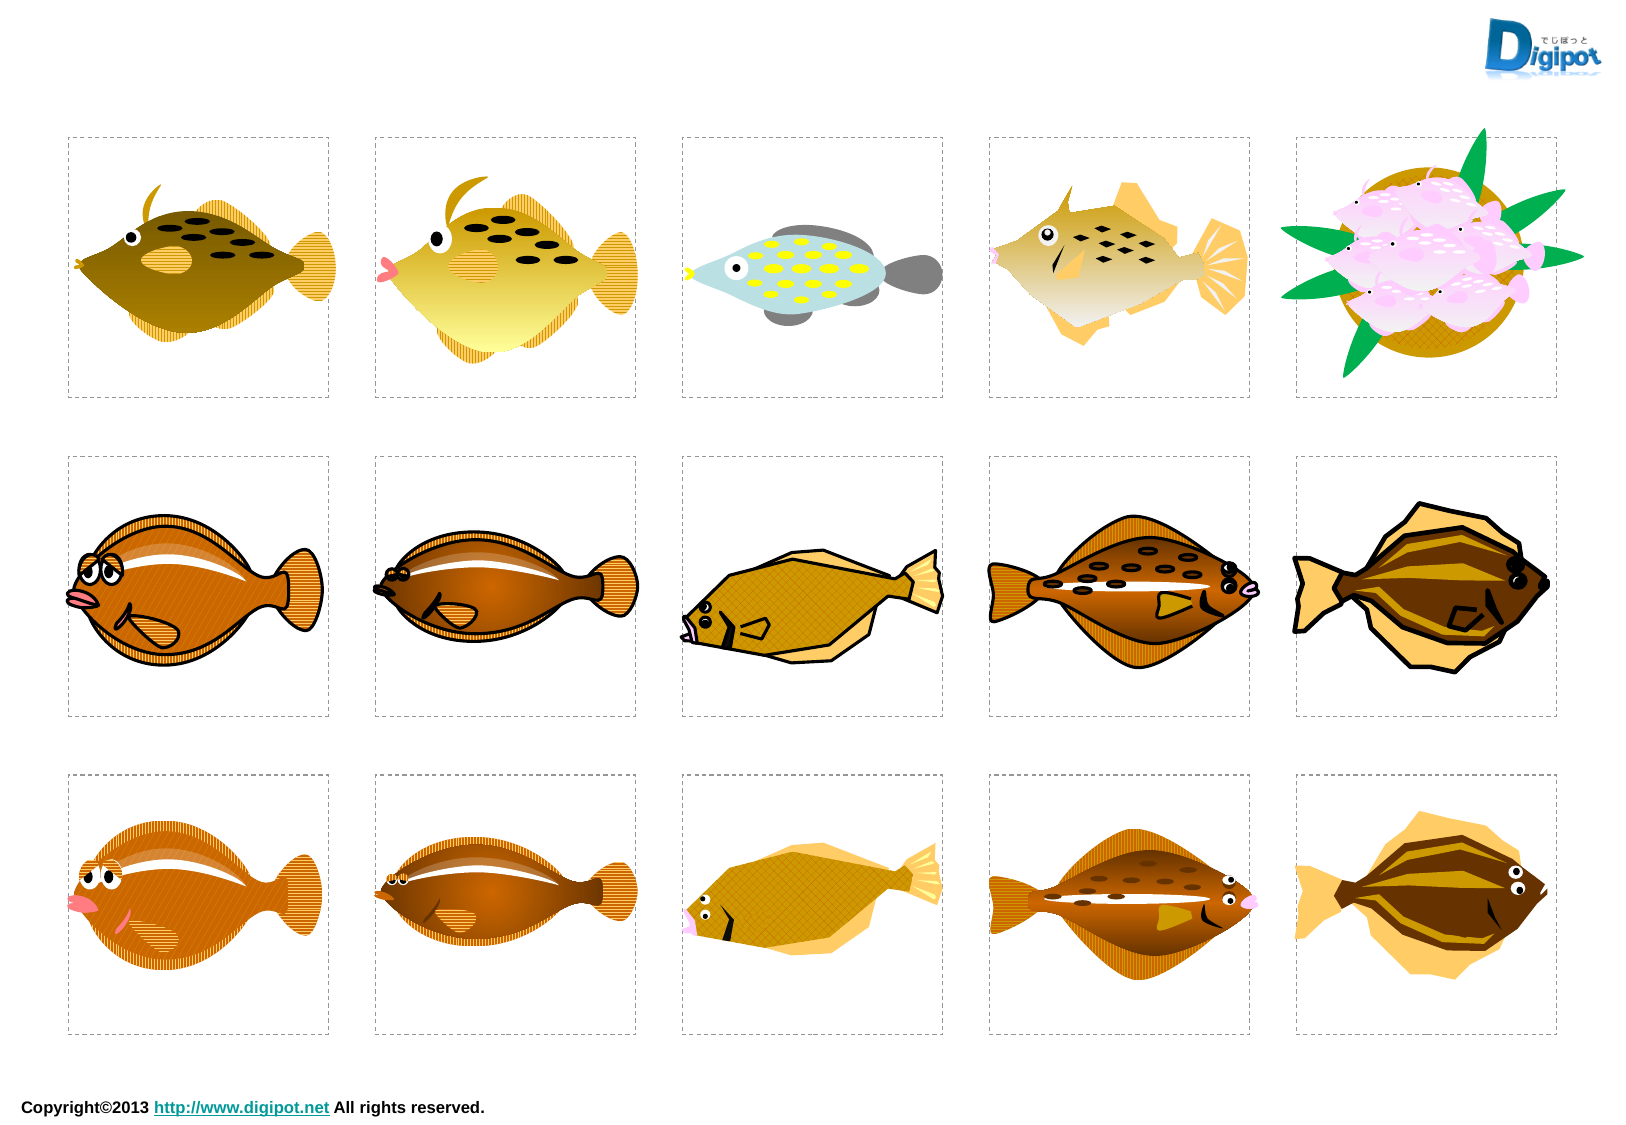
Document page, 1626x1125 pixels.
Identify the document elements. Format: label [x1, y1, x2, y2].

text_box [66, 515, 323, 666]
text_box [73, 181, 336, 343]
text_box [680, 842, 943, 956]
text_box [378, 163, 638, 364]
text_box [680, 549, 943, 664]
text_box [373, 836, 638, 947]
text_box [1294, 503, 1548, 673]
text_box [988, 181, 1249, 347]
text_box [1294, 810, 1548, 980]
text_box [1262, 125, 1585, 377]
text_box [988, 828, 1259, 981]
text_box [684, 226, 943, 327]
text_box [988, 515, 1259, 668]
picture [1485, 18, 1602, 82]
text_box [373, 531, 638, 642]
text_box [66, 820, 323, 971]
